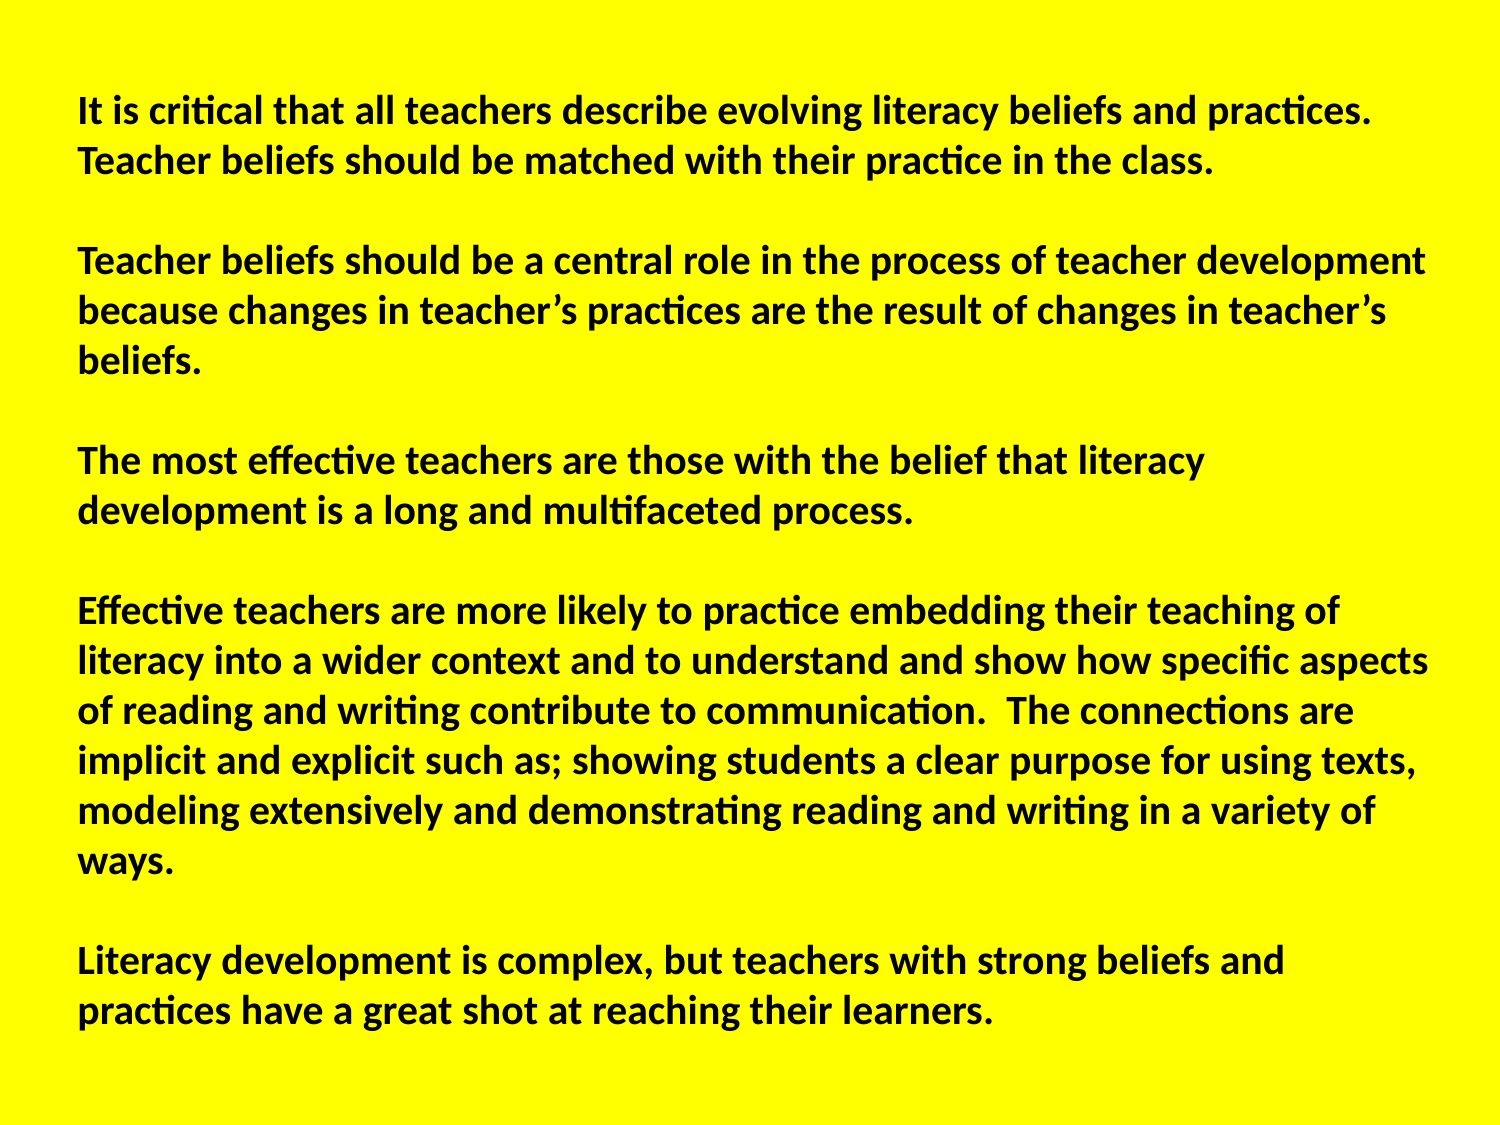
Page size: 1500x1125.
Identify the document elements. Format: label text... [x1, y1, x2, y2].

text_box It is critical that all teachers describe evolving literacy beliefs and practices. Teacher beliefs should be matched with their practice in the class. Teacher beliefs should be a central role in the process of teacher development because changes in teacher’s practices are the result of changes in teacher’s beliefs. The most effective teachers are those with the belief that literacy development is a long and multifaceted process. Effective teachers are more likely to practice embedding their teaching of literacy into a wider context and to understand and show how specific aspects of reading and writing contribute to communication. The connections are implicit and explicit such as; showing students a clear purpose for using texts, modeling extensively and demonstrating reading and writing in a variety of ways. Literacy development is complex, but teachers with strong beliefs and practices have a great shot at reaching their learners. [62, 75, 1450, 1041]
